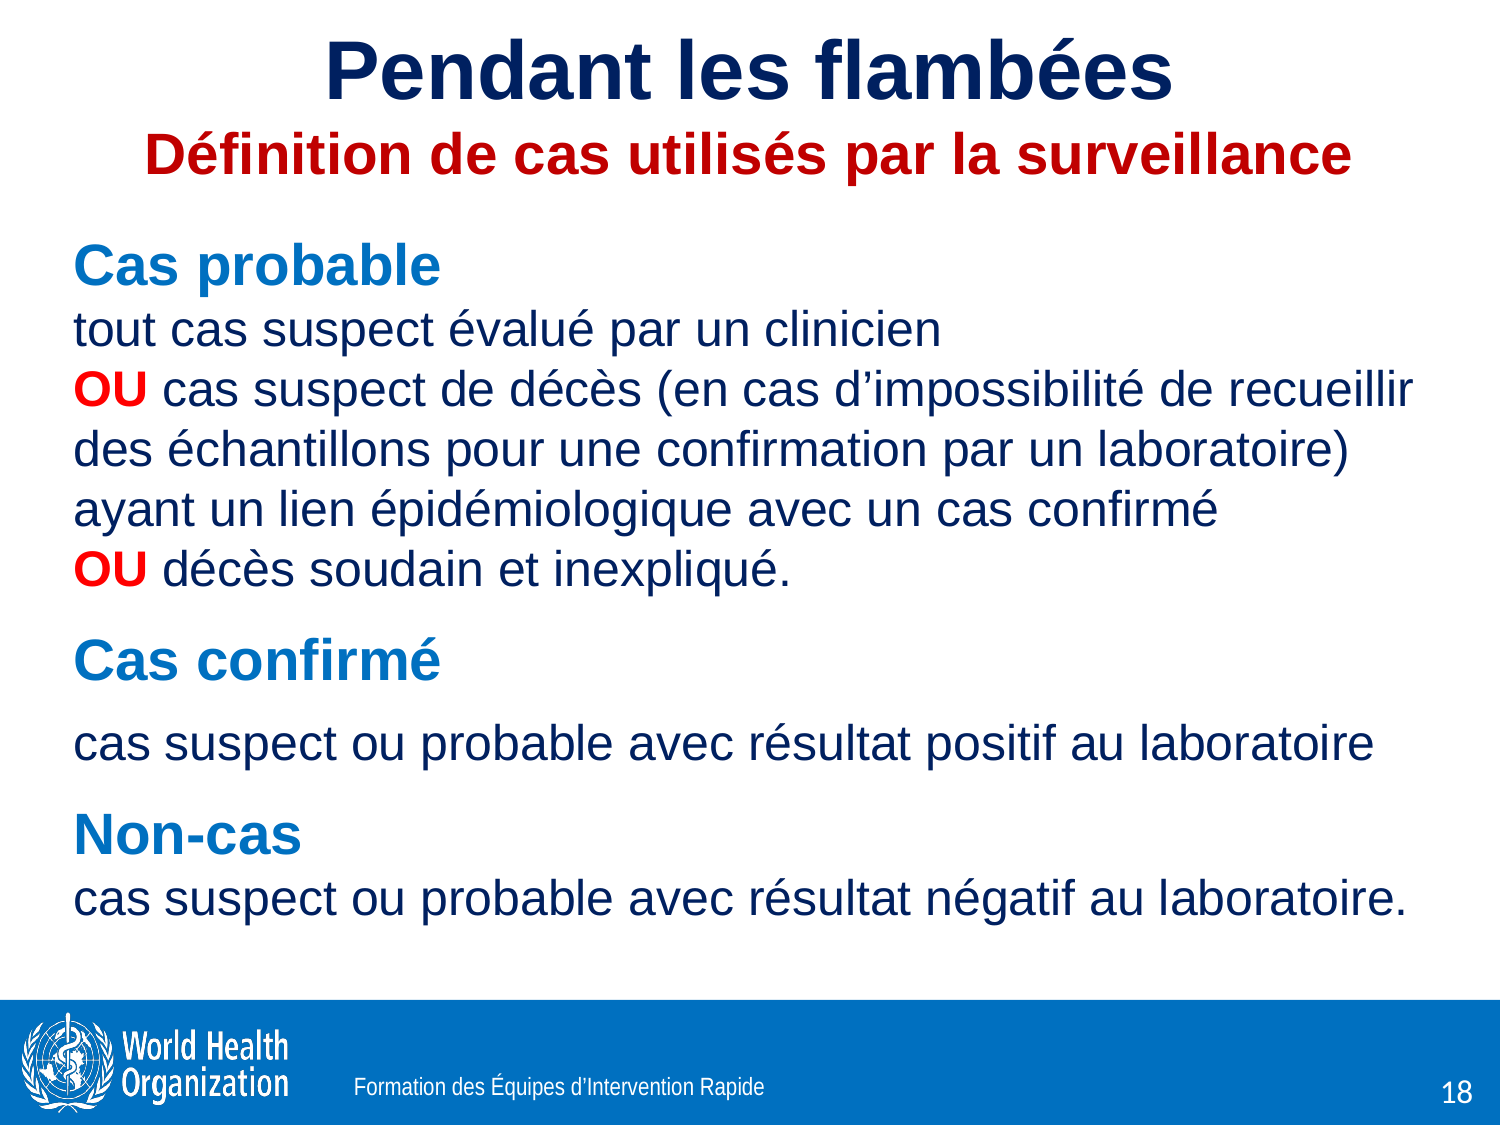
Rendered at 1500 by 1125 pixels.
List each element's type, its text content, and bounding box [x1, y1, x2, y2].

text_box Cas probable tout cas suspect évalué par un clinicien OU cas suspect de décès (en cas d’impossibilité de recueillir des échantillons pour une confirmation par un laboratoire) ayant un lien épidémiologique avec un cas confirmé OU décès soudain et inexpliqué. Cas confirmé cas suspect ou probable avec résultat positif au laboratoire Non-cas cas suspect ou probable avec résultat négatif au laboratoire. [58, 219, 1442, 934]
picture [21, 1012, 288, 1113]
title Pendant les flambées Définition de cas utilisés par la surveillance [75, 7, 1425, 195]
